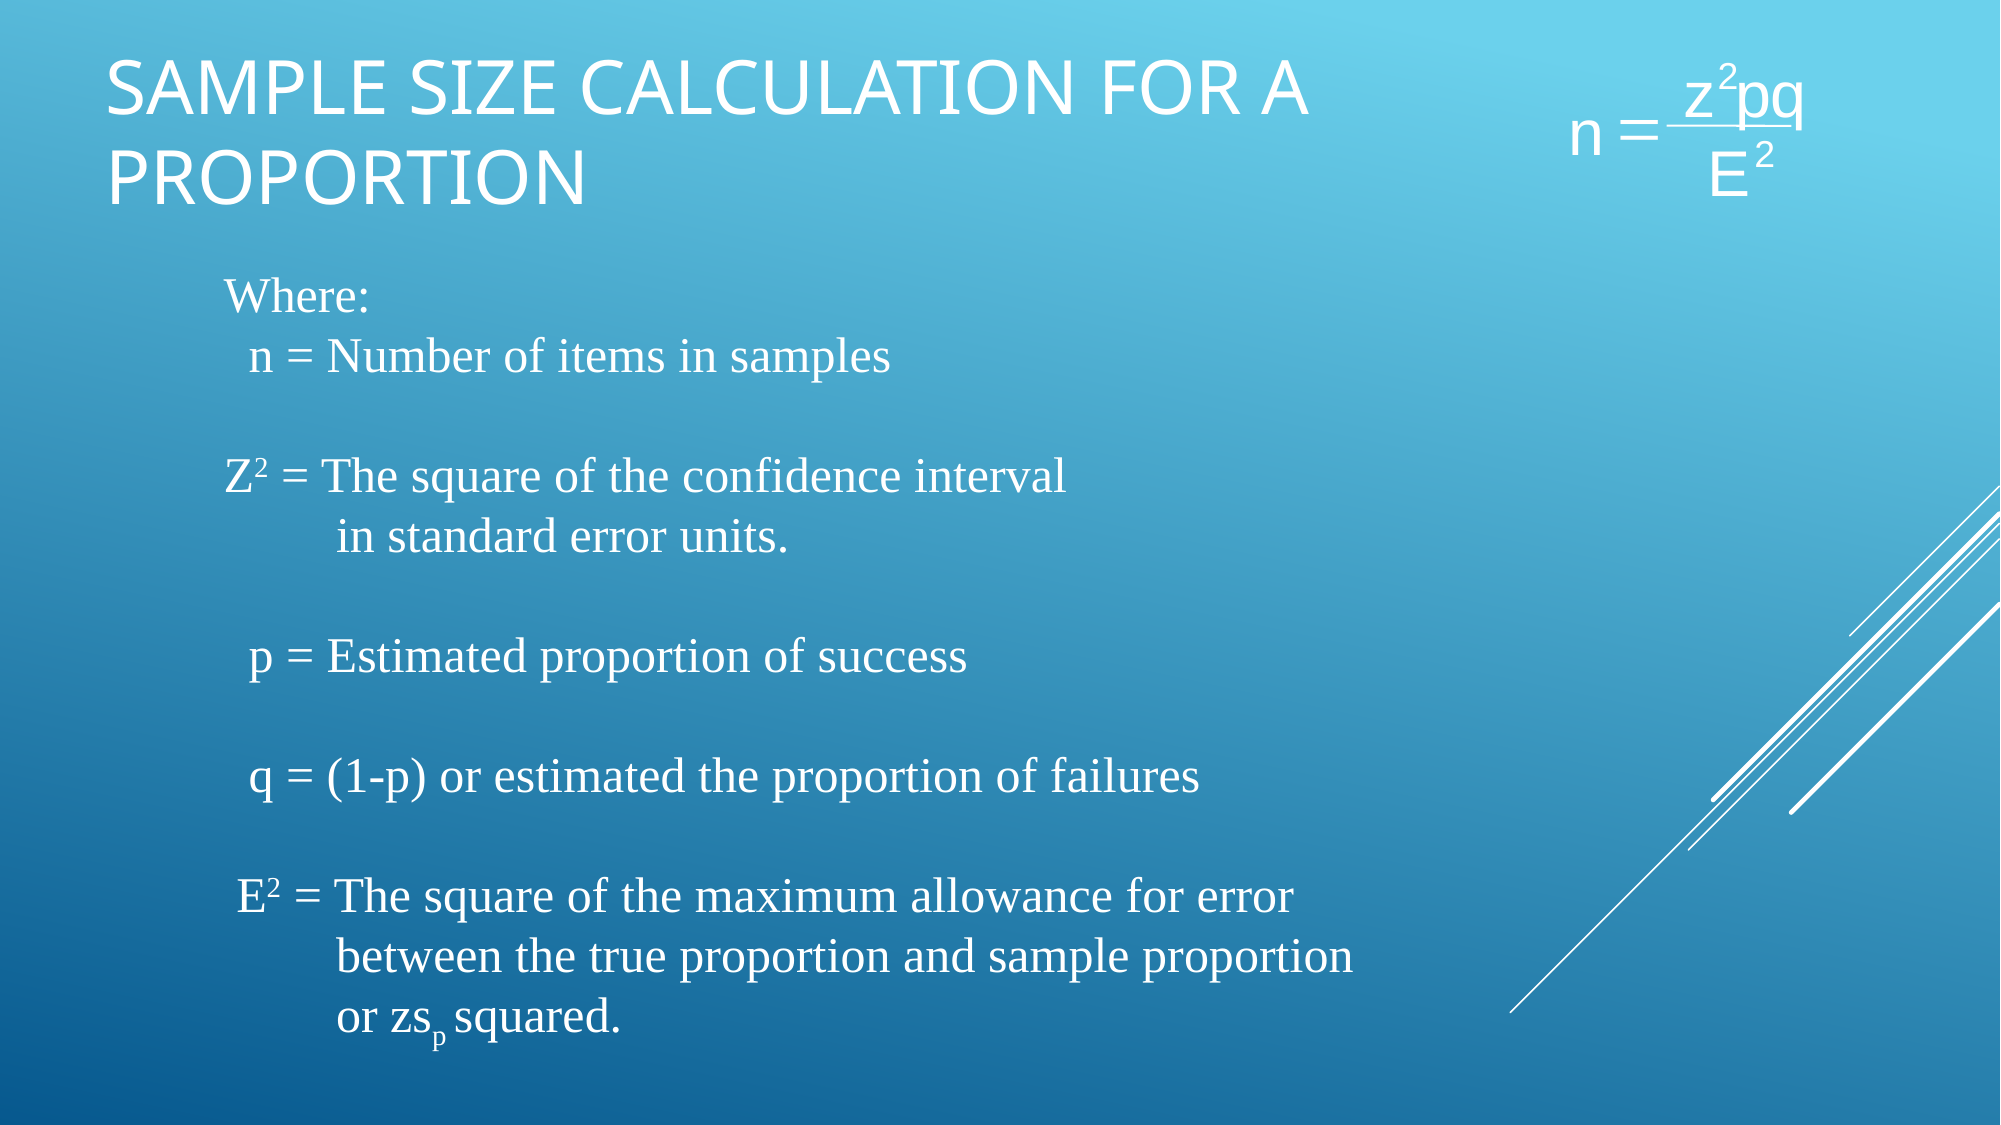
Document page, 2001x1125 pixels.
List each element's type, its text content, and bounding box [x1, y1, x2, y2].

text_box Sample size calculation For a Proportion [90, 32, 1491, 280]
text_box Where: n = Number of items in samples Z2 = The square of the confidence interval in standard error units. p = Estimated proportion of success q = (1-p) or estimated the proportion of failures E2 = The square of the maximum allowance for error between the true proportion and sample proportion or zsp squared. [208, 255, 1546, 1059]
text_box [1567, 51, 1808, 211]
